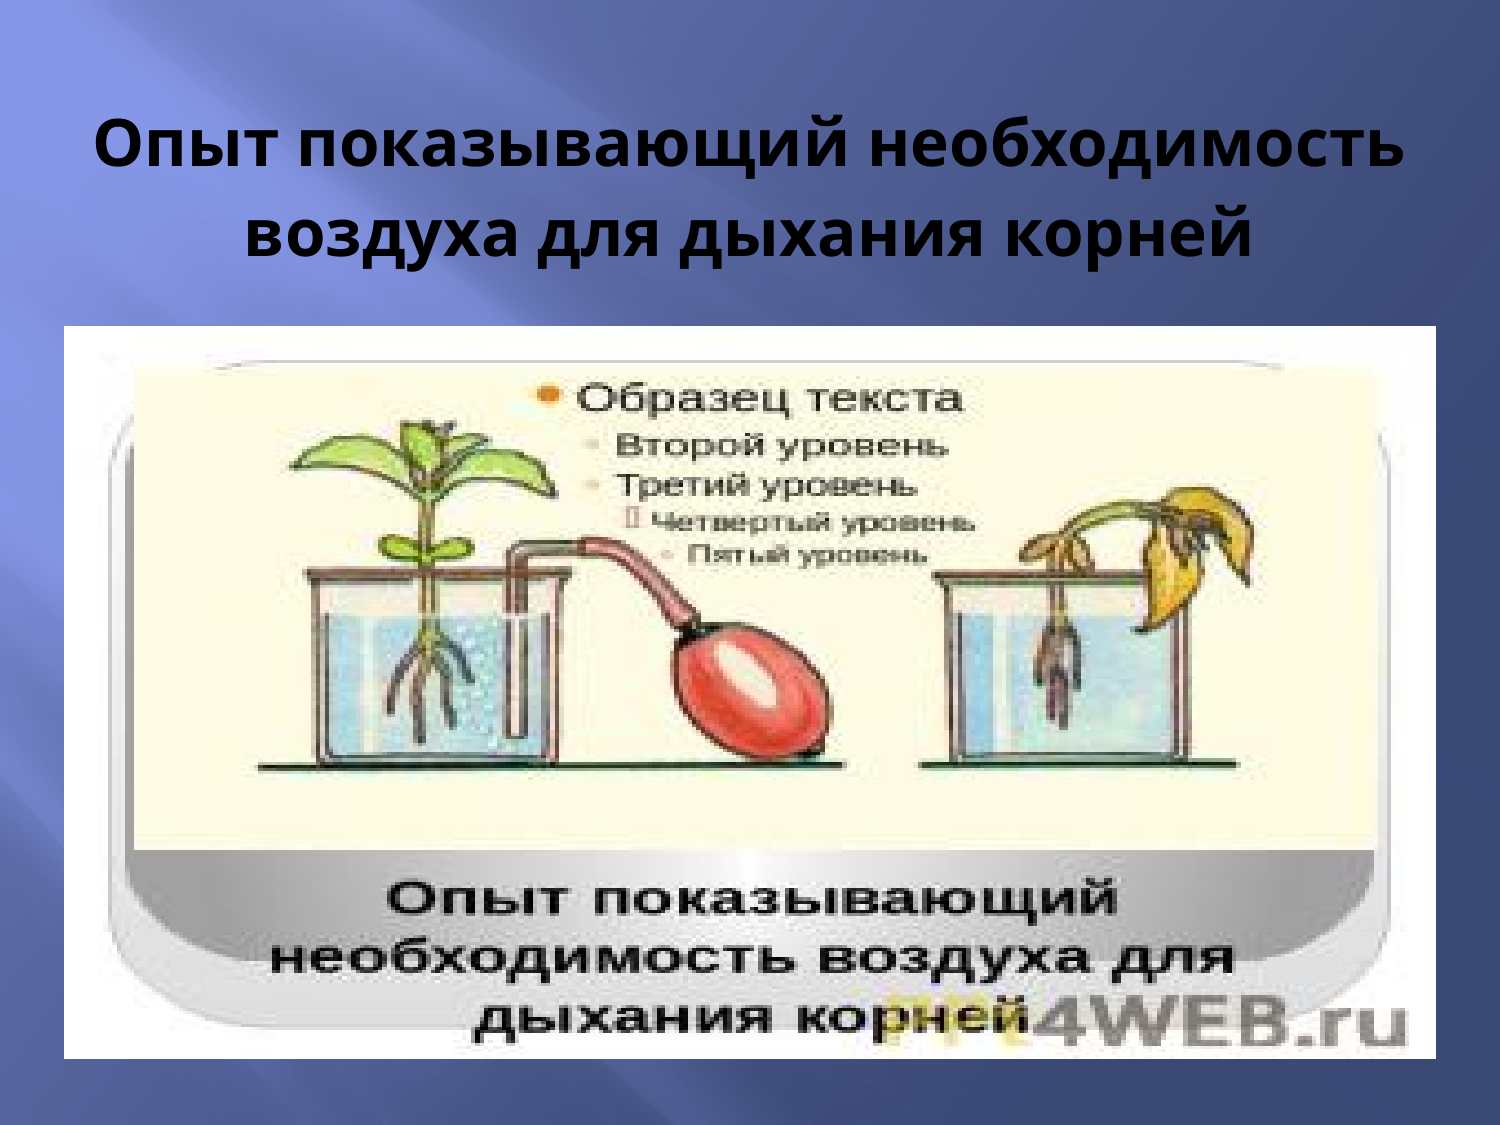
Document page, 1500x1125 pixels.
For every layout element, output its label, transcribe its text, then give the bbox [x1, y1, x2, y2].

picture [64, 326, 1436, 1059]
title Опыт показывающий необходимость воздуха для дыхания корней [75, 45, 1425, 326]
